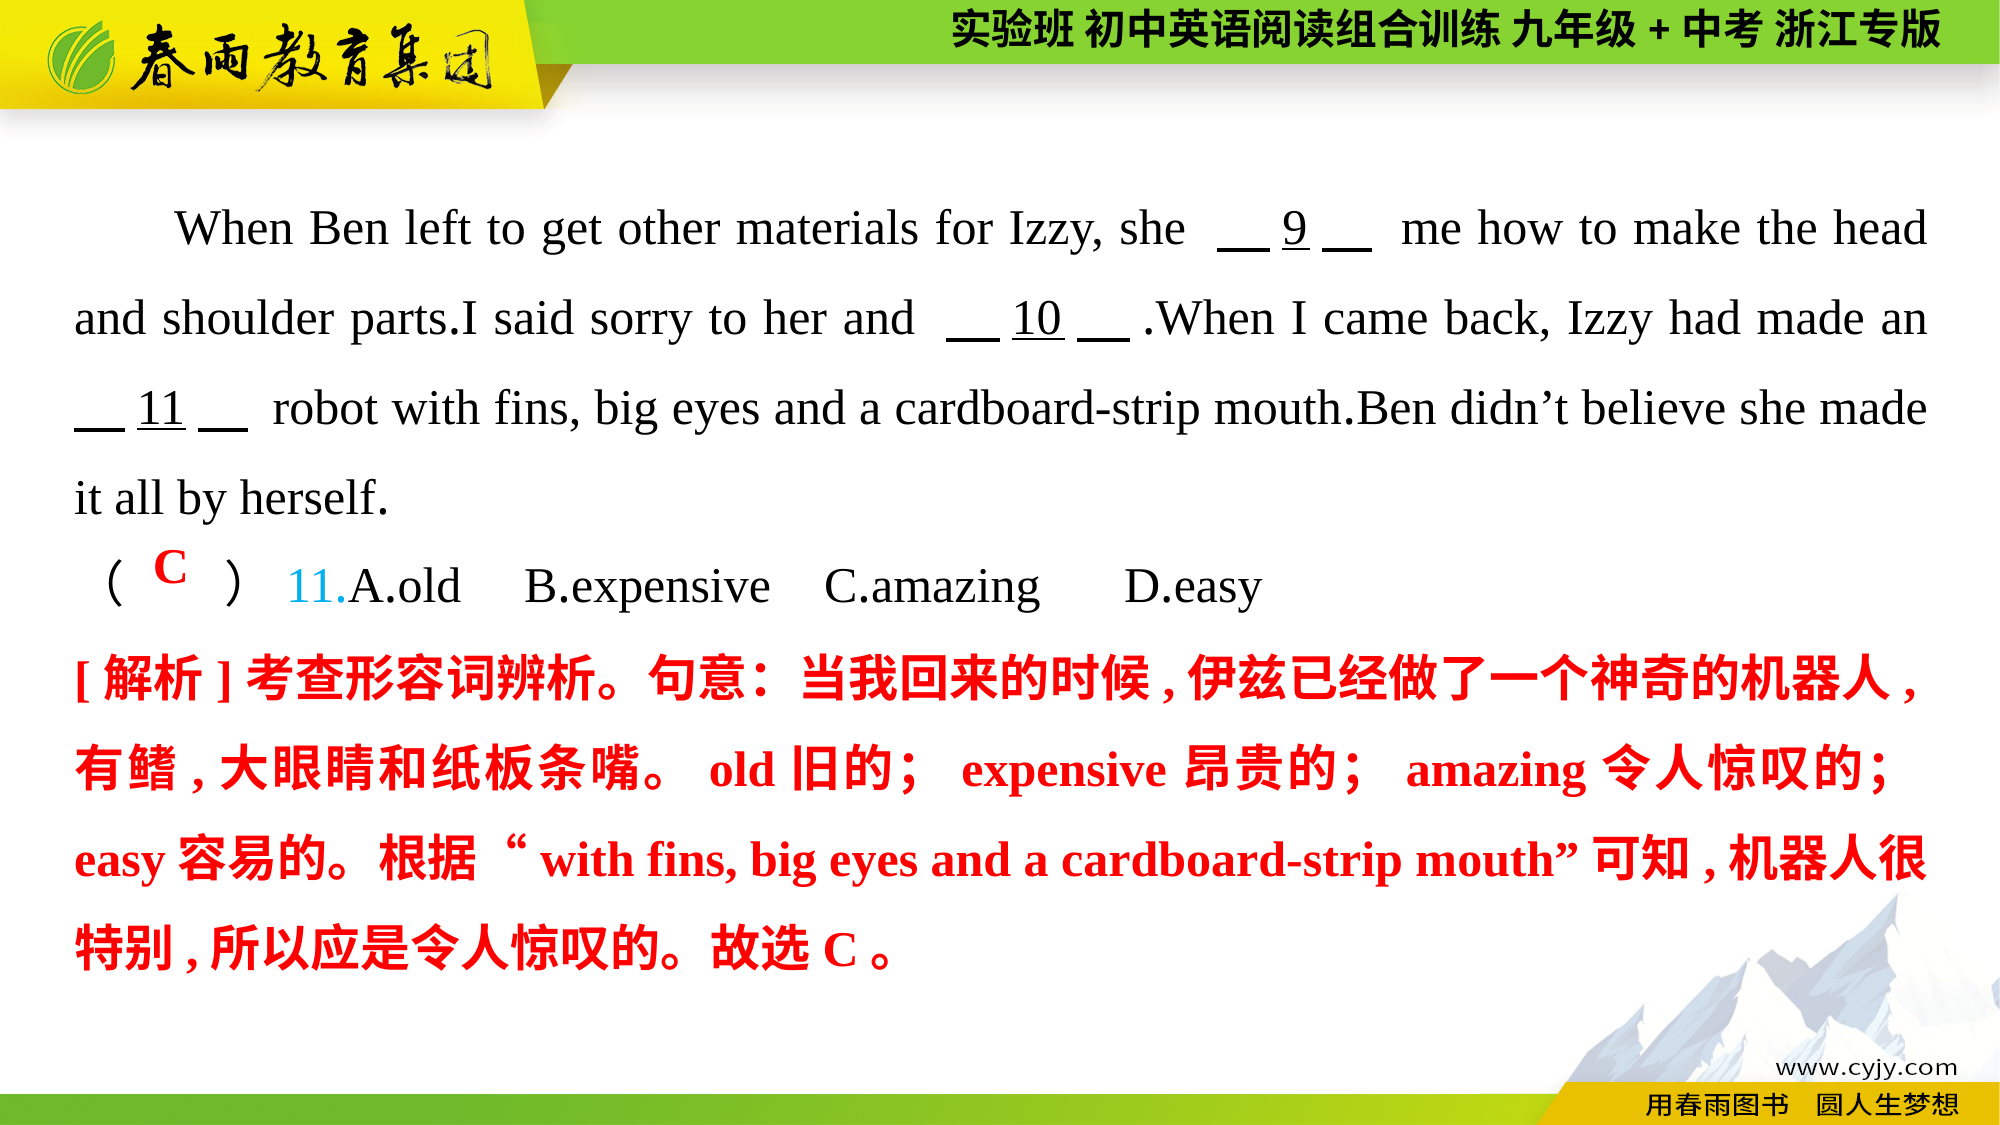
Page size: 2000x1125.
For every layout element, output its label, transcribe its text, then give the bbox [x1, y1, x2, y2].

picture [0, 0, 2000, 1125]
list When Ben left to get other materials for Izzy, she 9 me how to make the head and shoulder parts.I said sorry to her and 10 .When I came back, Izzy had made an 11 robot with fins, big eyes and a cardboard-strip mouth.Ben didn’t believe she made it all by herself. [59, 157, 1944, 514]
text_box （ ）11.A.old B.expensive C.amazing D.easy [59, 514, 1944, 609]
text_box [解析]考查形容词辨析。句意：当我回来的时候,伊兹已经做了一个神奇的机器人,有鳍,大眼睛和纸板条嘴。old旧的；expensive昂贵的；amazing令人惊叹的；easy容易的。根据“with fins, big eyes and a cardboard-strip mouth”可知,机器人很特别,所以应是令人惊叹的。故选C。 [59, 609, 1944, 984]
text_box C [138, 526, 204, 602]
